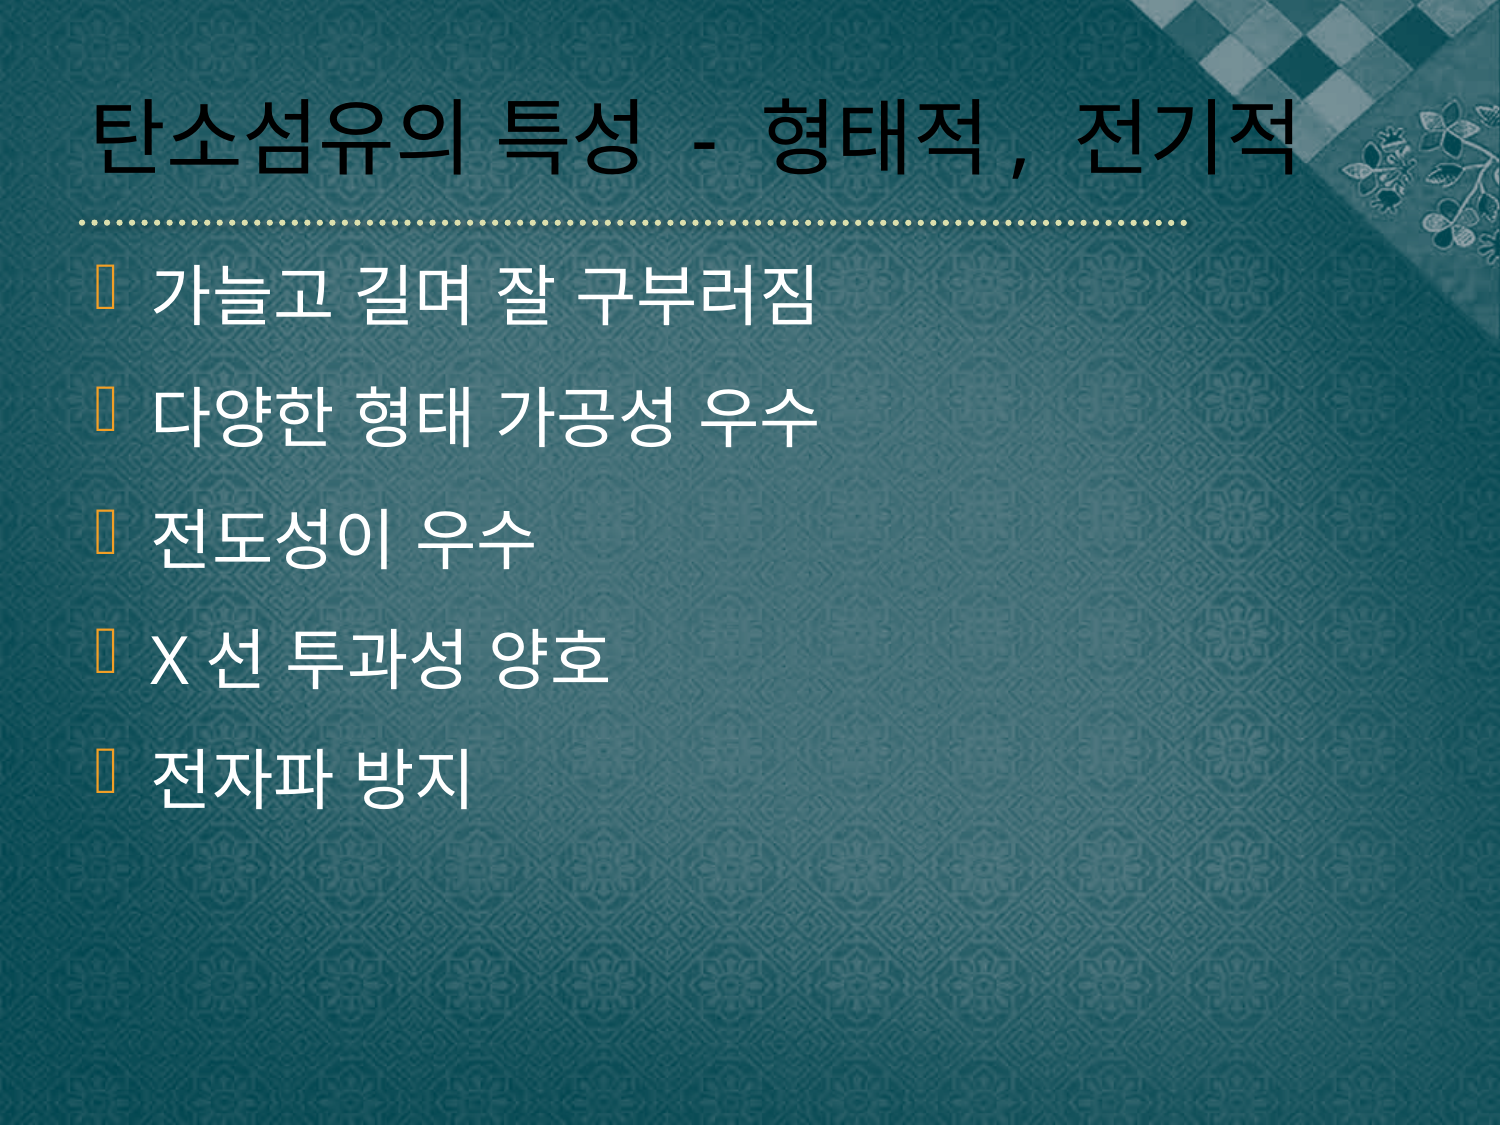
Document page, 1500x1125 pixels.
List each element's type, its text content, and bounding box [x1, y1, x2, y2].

list 가늘고 길며 잘 구부러짐 다양한 형태 가공성 우수 전도성이 우수 X선 투과성 양호 전자파 방지 [79, 246, 1430, 1005]
title 탄소섬유의 특성 - 형태적, 전기적 [75, 58, 1430, 211]
